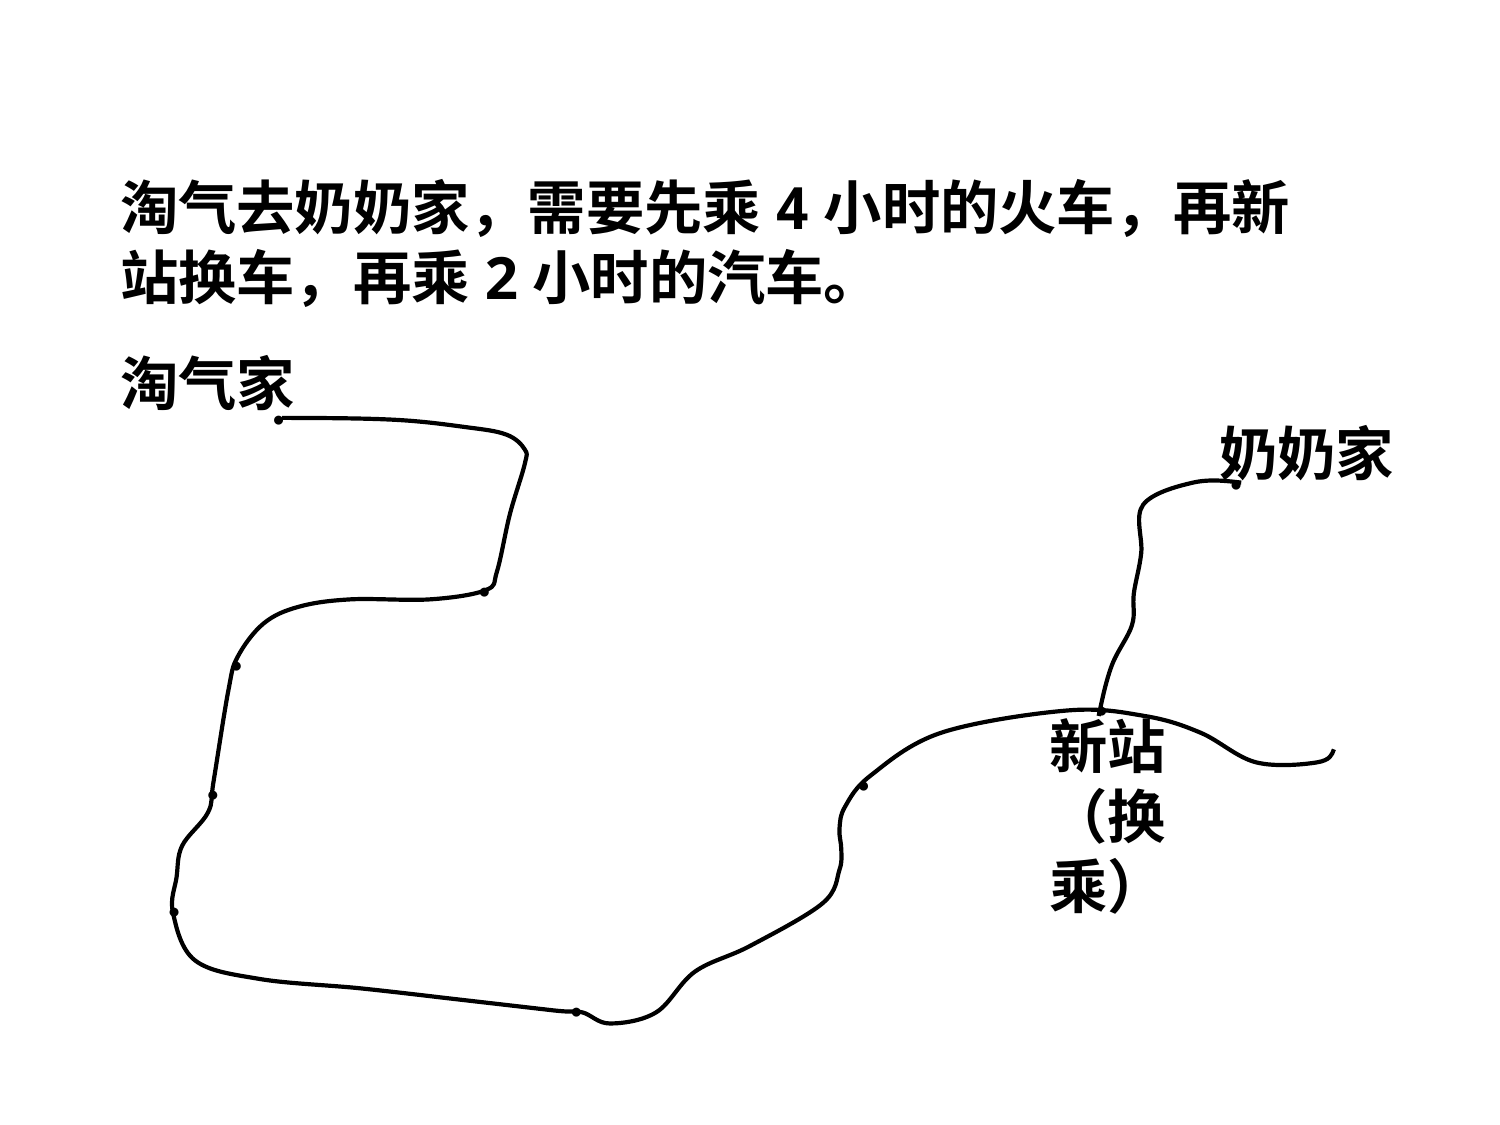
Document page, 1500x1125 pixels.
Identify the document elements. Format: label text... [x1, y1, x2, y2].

text_box 奶奶家 [1339, 410, 1430, 495]
text_box 淘气家 [105, 339, 352, 425]
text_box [148, 398, 1335, 1032]
text_box 淘气去奶奶家，需要先乘4小时的火车，再新站换车，再乘2小时的汽车。 [105, 163, 1348, 319]
